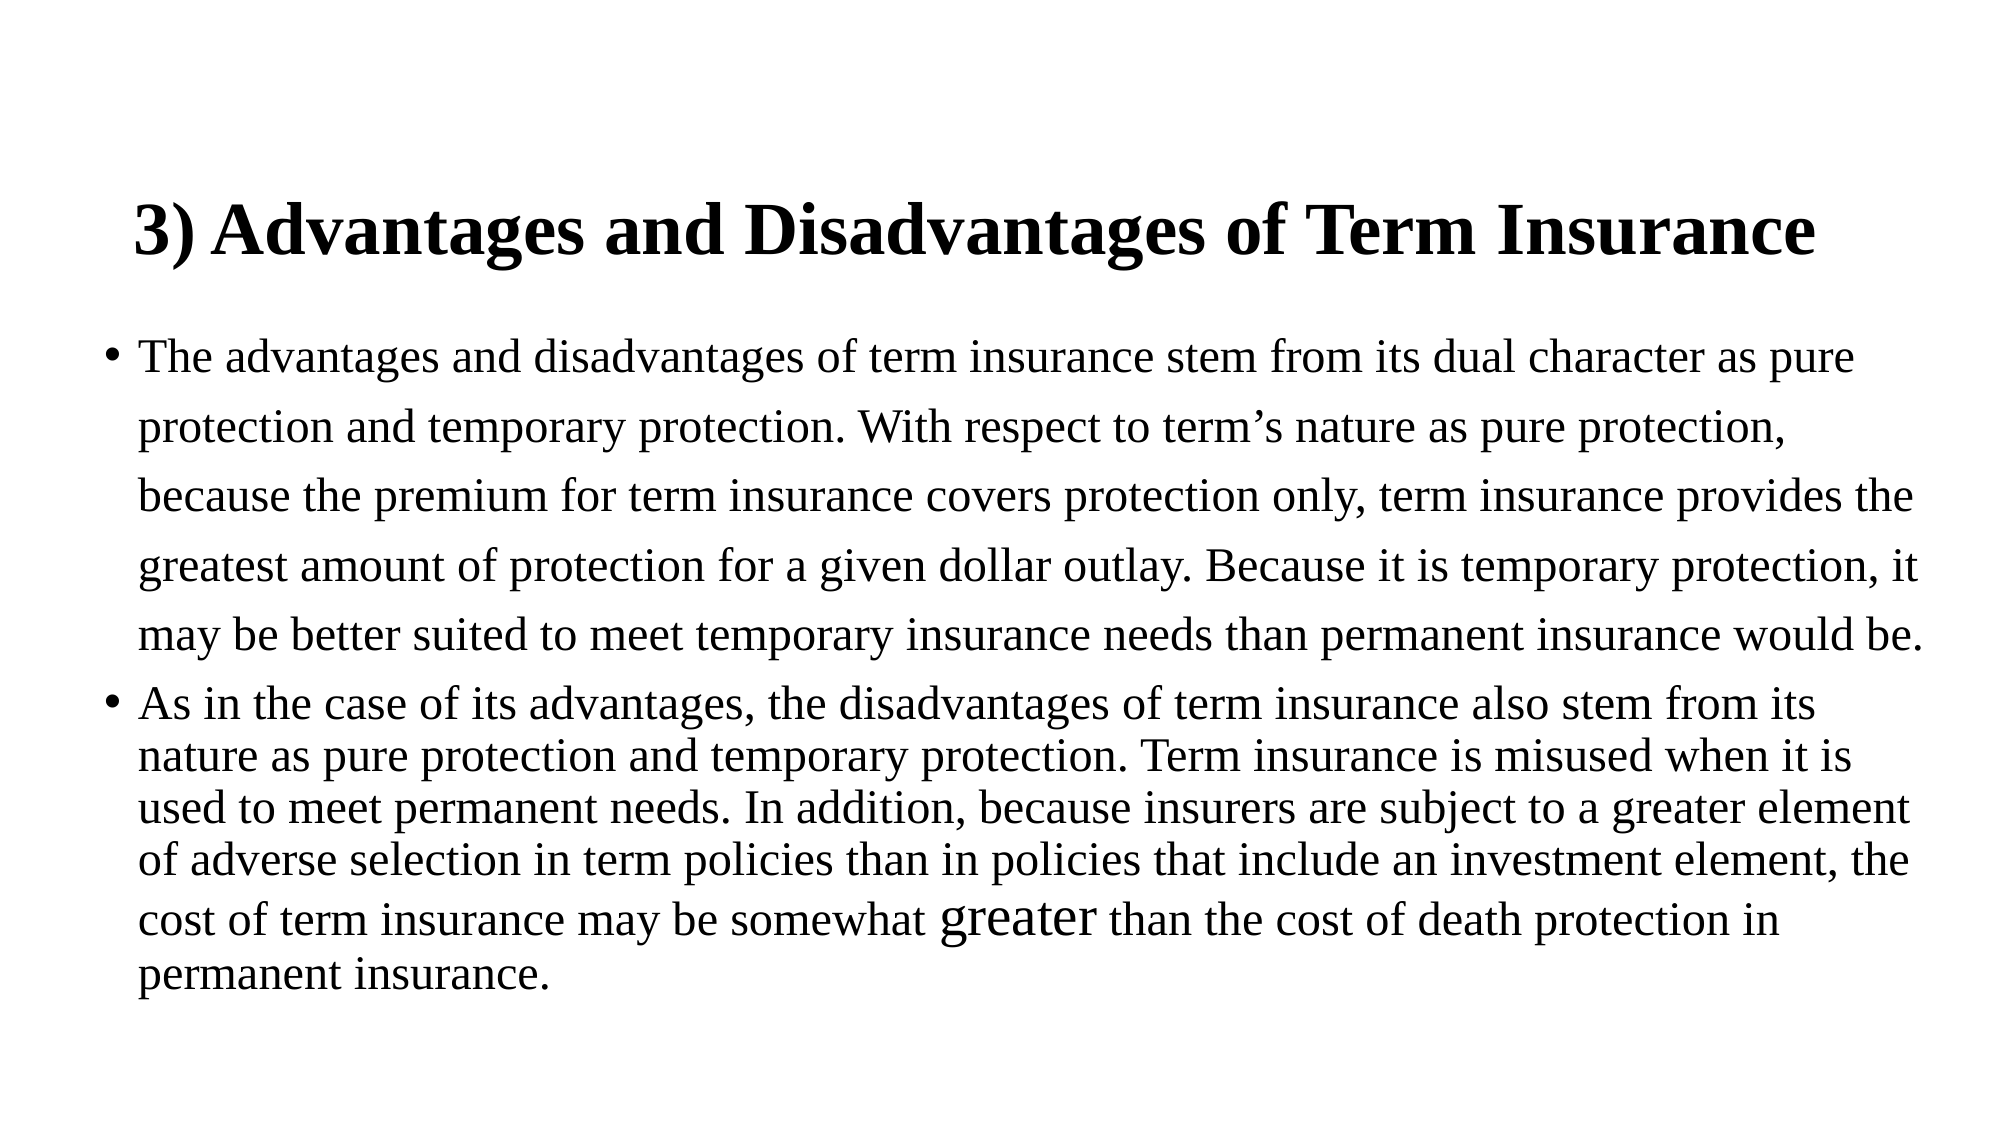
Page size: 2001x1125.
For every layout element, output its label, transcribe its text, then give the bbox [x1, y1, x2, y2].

list The advantages and disadvantages of term insurance stem from its dual character as pure protection and temporary protection. With respect to term’s nature as pure protection, because the premium for term insurance covers protection only, term insurance provides the greatest amount of protection for a given dollar outlay. Because it is temporary protection, it may be better suited to meet temporary insurance needs than permanent insurance would be. As in the case of its advantages, the disadvantages of term insurance also stem from its nature as pure protection and temporary protection. Term insurance is misused when it is used to meet permanent needs. In addition, because insurers are subject to a greater element of adverse selection in term policies than in policies that include an investment element, the cost of term insurance may be somewhat greater than the cost of death protection in permanent insurance. [89, 305, 1956, 1075]
title 3) Advantages and Disadvantages of Term Insurance [118, 155, 1919, 305]
